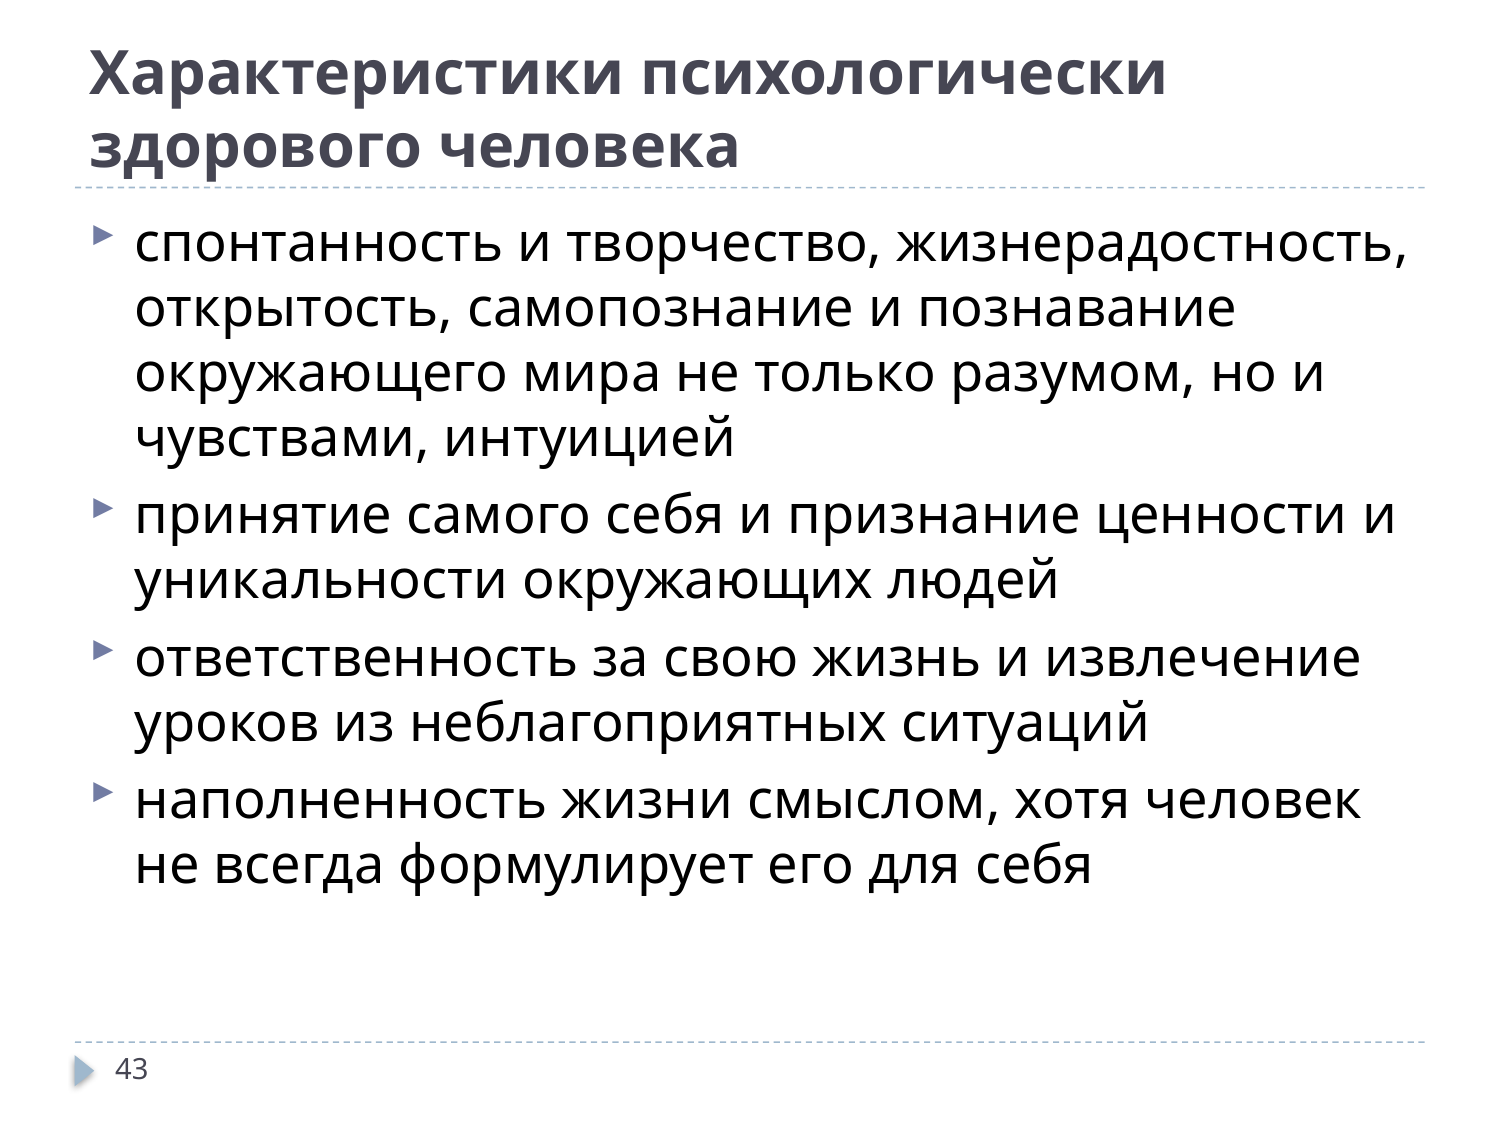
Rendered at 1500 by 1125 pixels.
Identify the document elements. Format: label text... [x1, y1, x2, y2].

list спонтанность и творчество, жизнерадостность, открытость, самопознание и познавание окружающего мира не только разумом, но и чувствами, интуицией принятие самого себя и признание ценности и уникальности окружающих людей ответственность за свою жизнь и извлечение уроков из неблагоприятных ситуаций наполненность жизни смыслом, хотя человек не всегда формулирует его для себя [75, 200, 1425, 1010]
title Характеристики психологически здорового человека [75, 24, 1425, 188]
slide_number 43 [100, 1042, 426, 1103]
